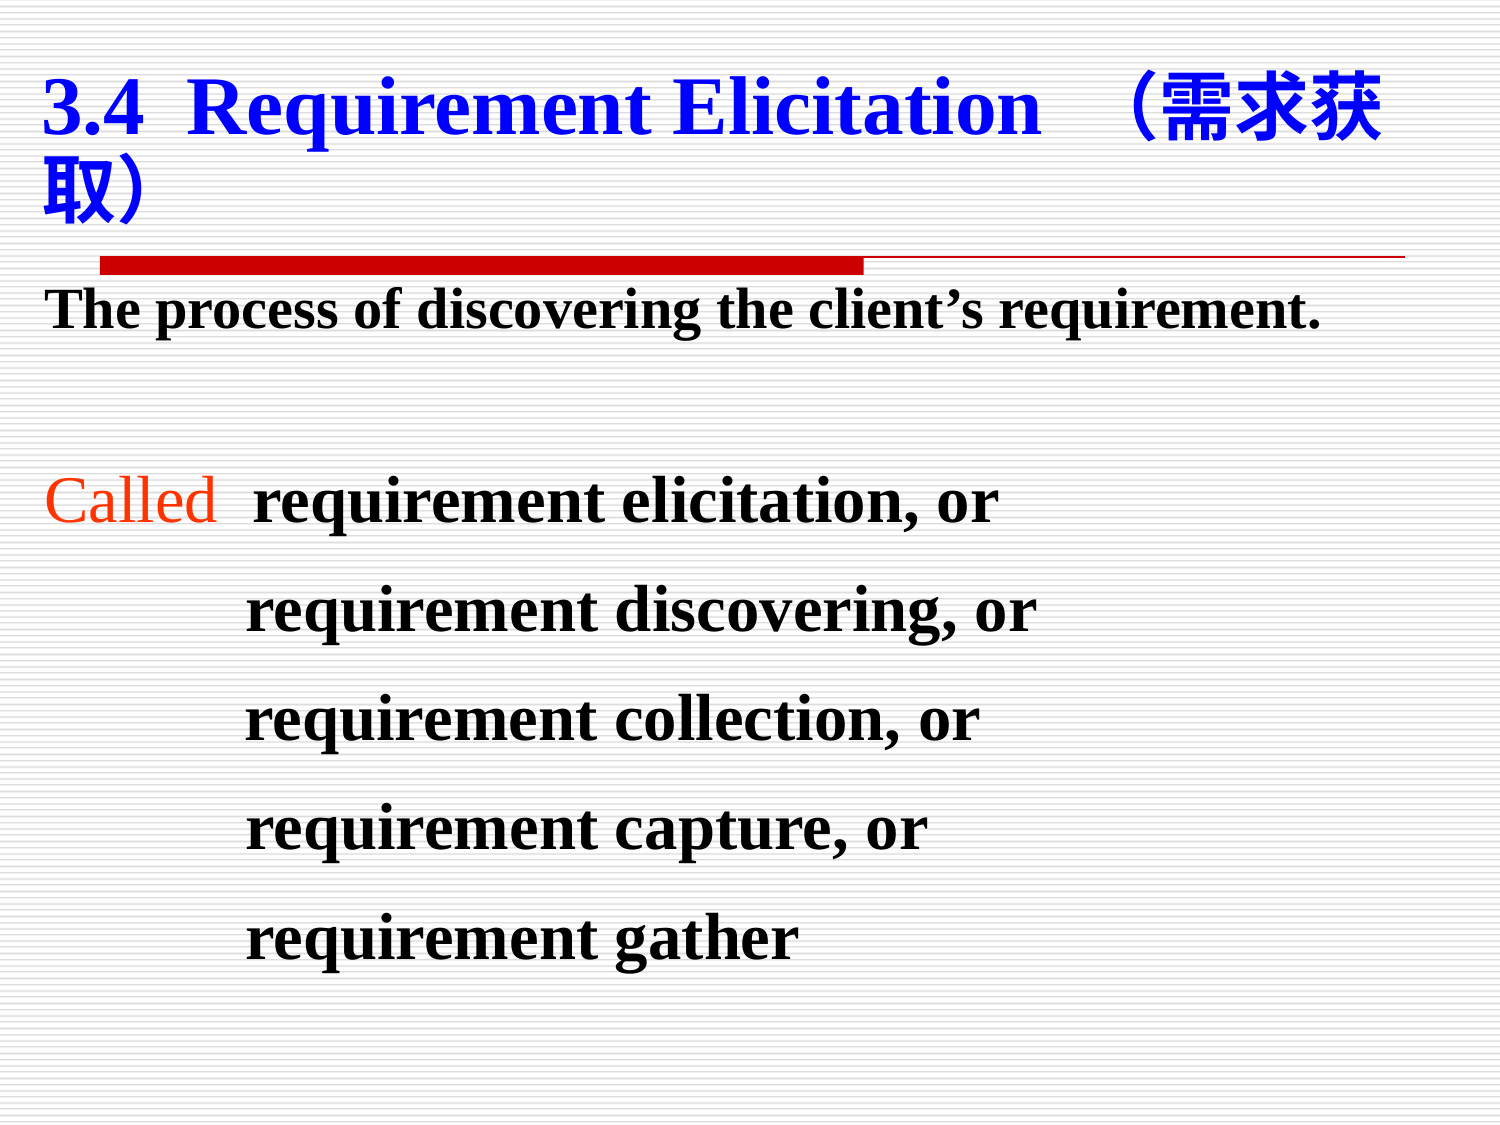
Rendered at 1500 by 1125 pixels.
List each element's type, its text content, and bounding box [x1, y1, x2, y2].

text_box The process of discovering the client’s requirement. Called requirement elicitation, or requirement discovering, or requirement collection, or requirement capture, or requirement gather [29, 270, 1455, 980]
picture [0, 0, 1500, 1125]
text_box 3.4 Requirement Elicitation （需求获取） [26, 55, 1500, 241]
